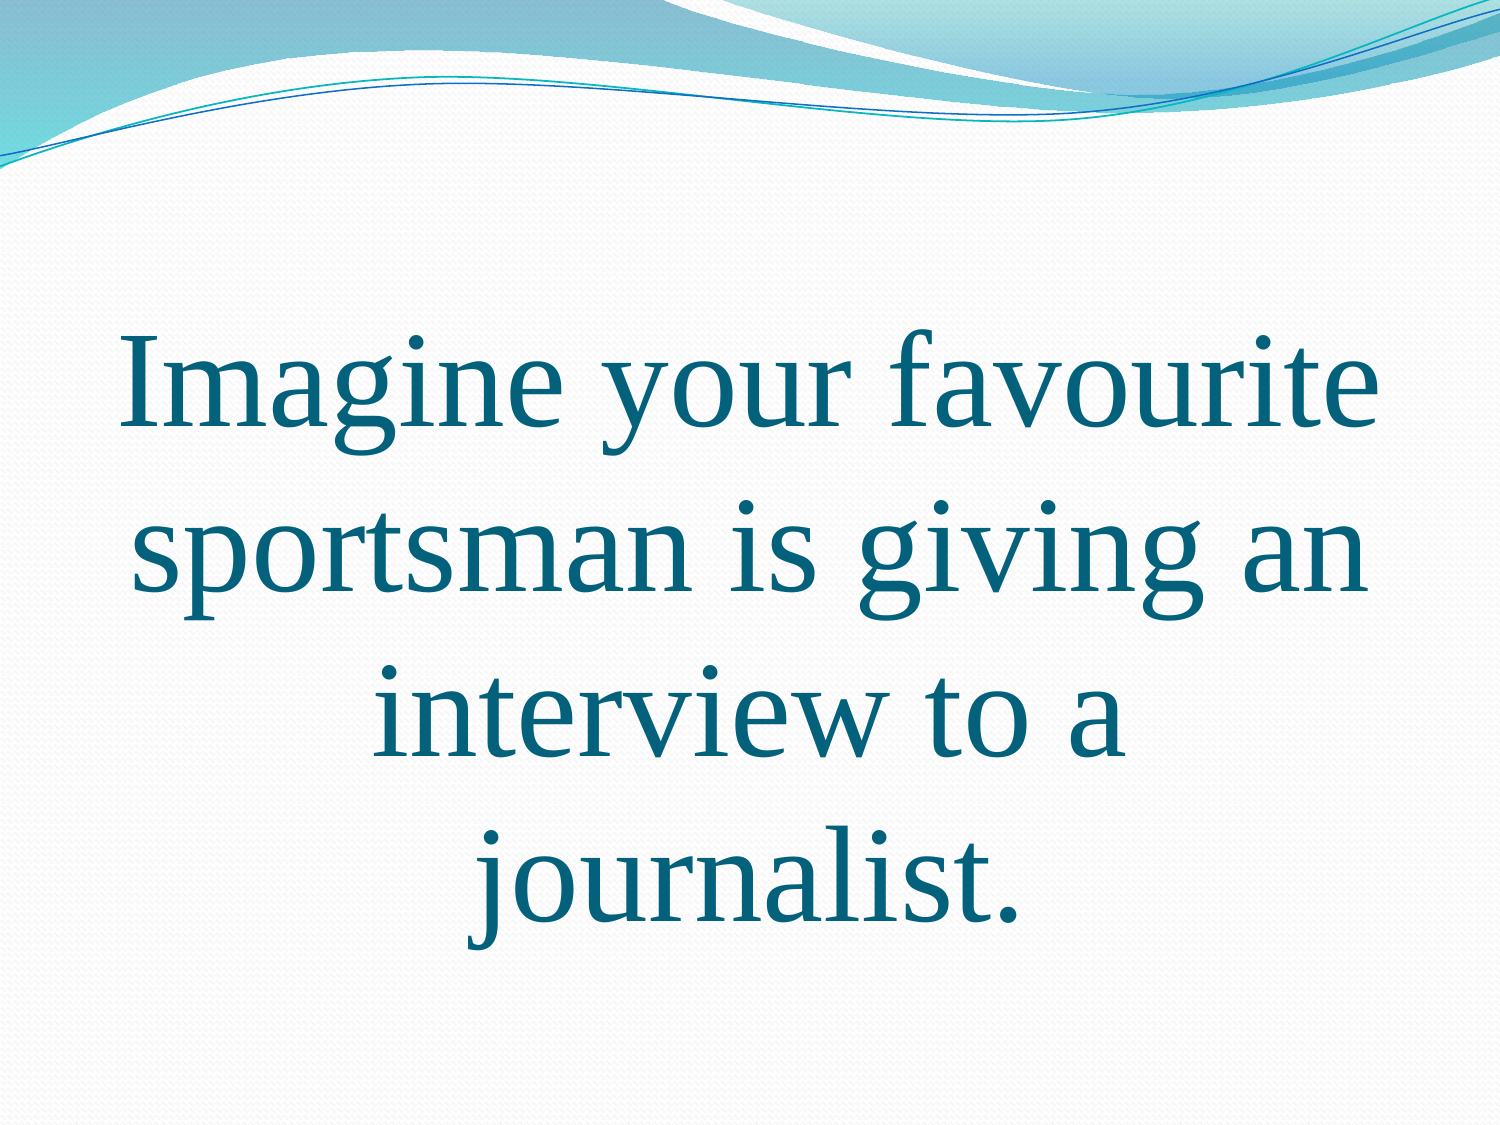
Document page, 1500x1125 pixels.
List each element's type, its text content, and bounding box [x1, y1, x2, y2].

title Imagine your favourite sportsman is giving an interview to a journalist. [82, 328, 1418, 950]
